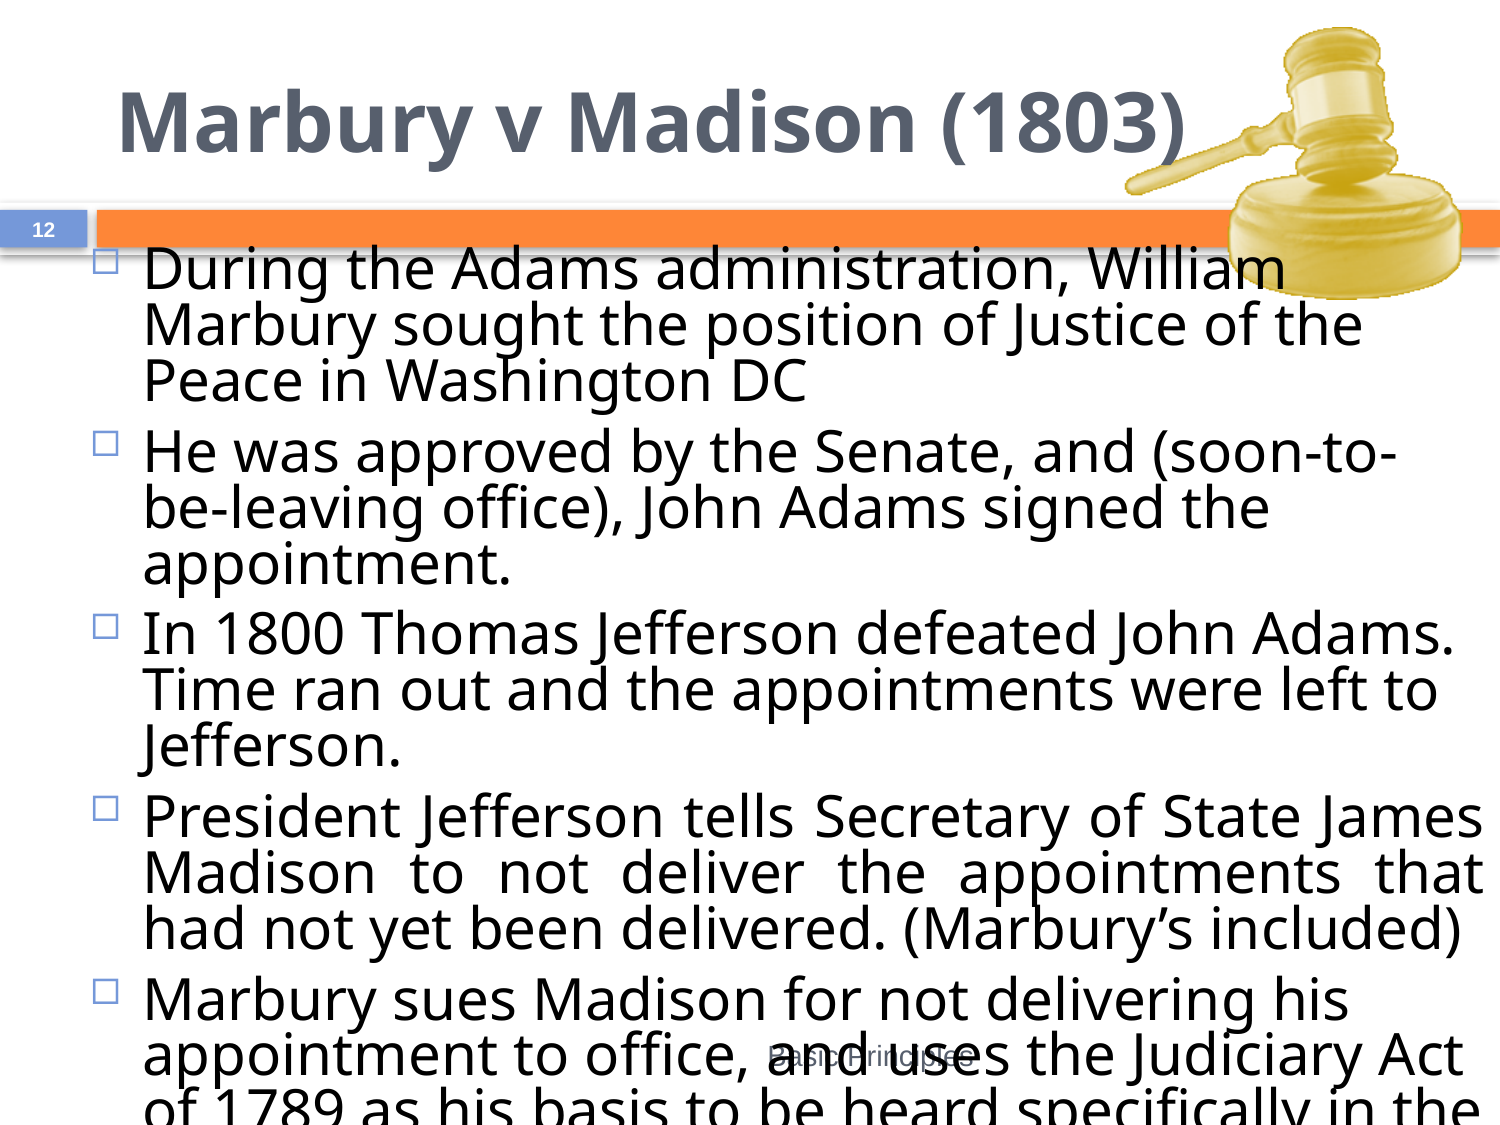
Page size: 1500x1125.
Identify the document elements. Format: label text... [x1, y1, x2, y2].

title Marbury v Madison (1803) [100, 37, 1056, 200]
list During the Adams administration, William Marbury sought the position of Justice of the Peace in Washington DC He was approved by the Senate, and (soon-to-be-leaving office), John Adams signed the appointment. In 1800 Thomas Jefferson defeated John Adams. Time ran out and the appointments were left to Jefferson. President Jefferson tells Secretary of State James Madison to not deliver the appointments that had not yet been delivered. (Marbury’s included) Marbury sues Madison for not delivering his appointment to office, and uses the Judiciary Act of 1789 as his basis to be heard specifically in the Supreme Court. [75, 237, 1500, 1038]
slide_number 12 [0, 208, 88, 249]
picture [1061, 26, 1463, 301]
footer Basic Principles [99, 1038, 990, 1085]
